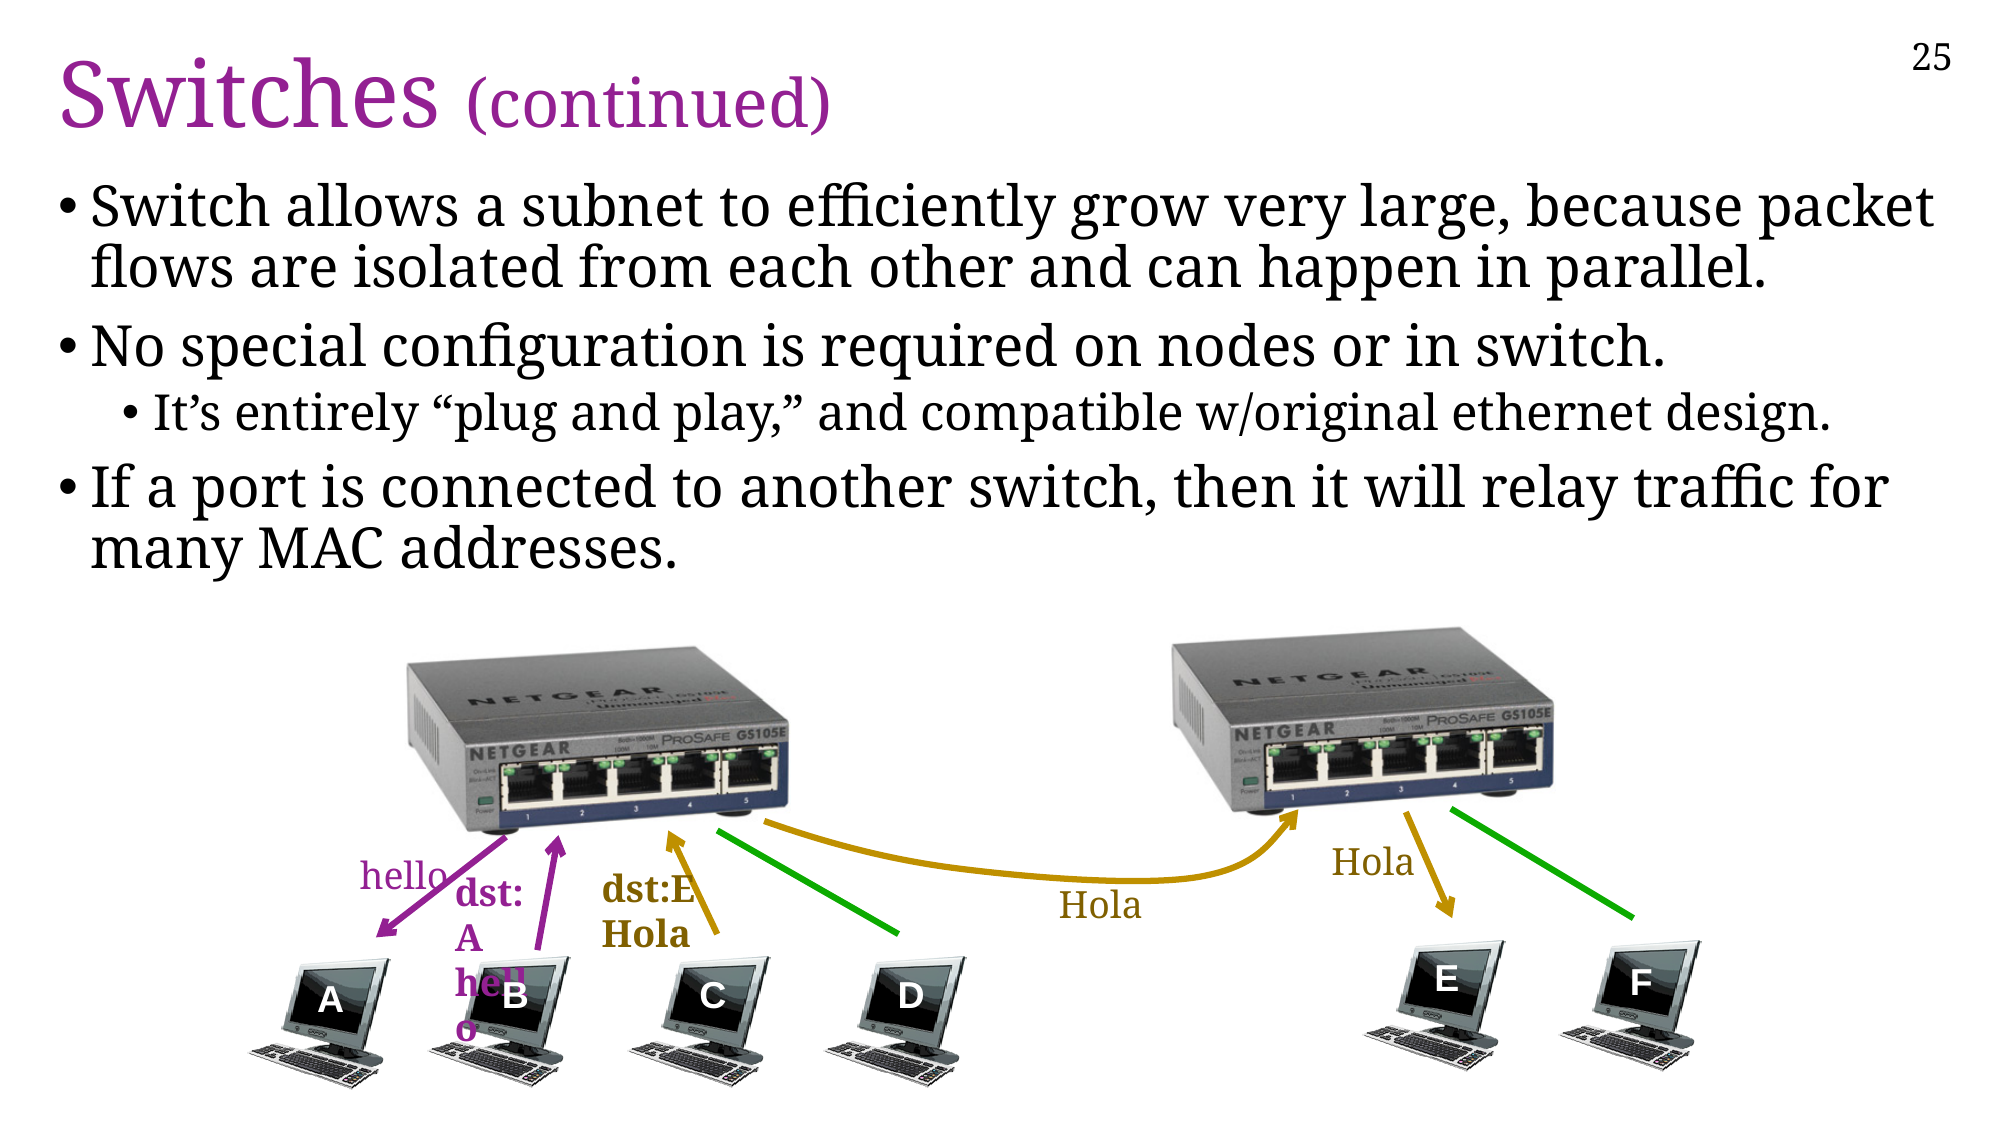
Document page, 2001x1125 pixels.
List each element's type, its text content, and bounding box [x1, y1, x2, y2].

list Switch allows a subnet to efficiently grow very large, because packet flows are isolated from each other and can happen in parallel. No special configuration is required on nodes or in switch. It’s entirely “plug and play,” and compatible w/original ethernet design. If a port is connected to another switch, then it will relay traffic for many MAC addresses. [43, 170, 1953, 644]
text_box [214, 528, 1705, 1099]
title Switches (continued) [43, 25, 1953, 170]
